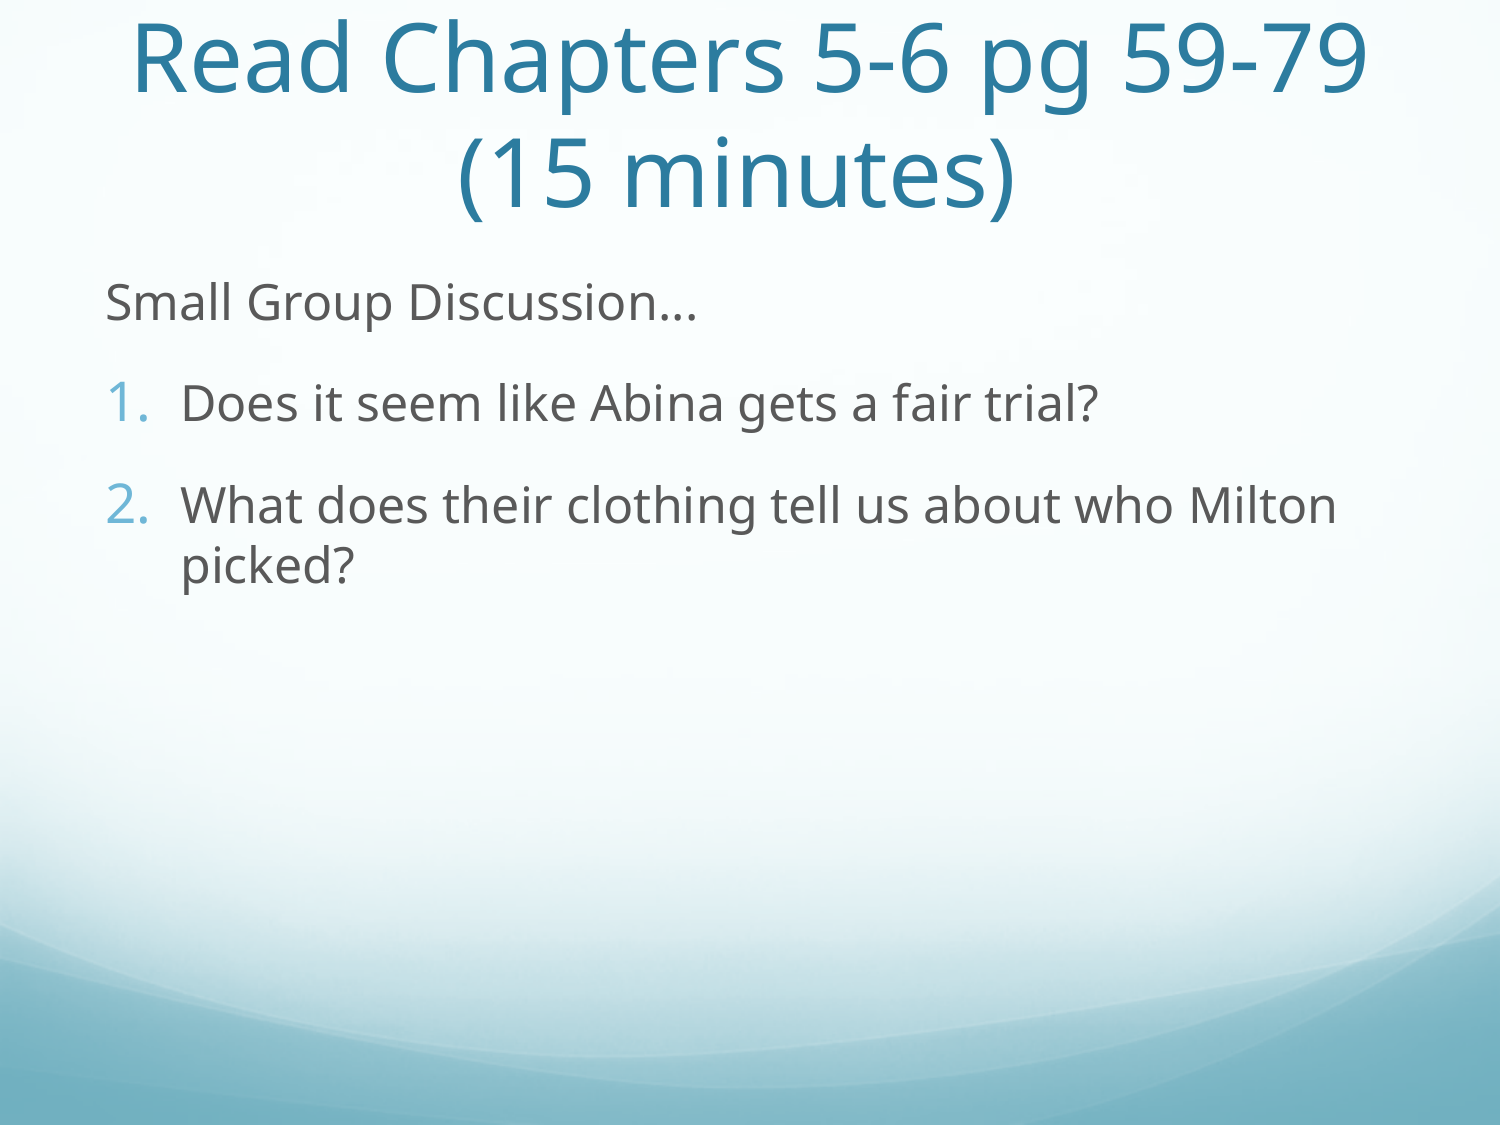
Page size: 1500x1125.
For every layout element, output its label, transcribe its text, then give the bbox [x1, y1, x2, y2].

list Small Group Discussion... Does it seem like Abina gets a fair trial? What does their clothing tell us about who Milton picked? [90, 262, 1410, 975]
title Read Chapters 5-6 pg 59-79 (15 minutes) [90, 62, 1410, 235]
